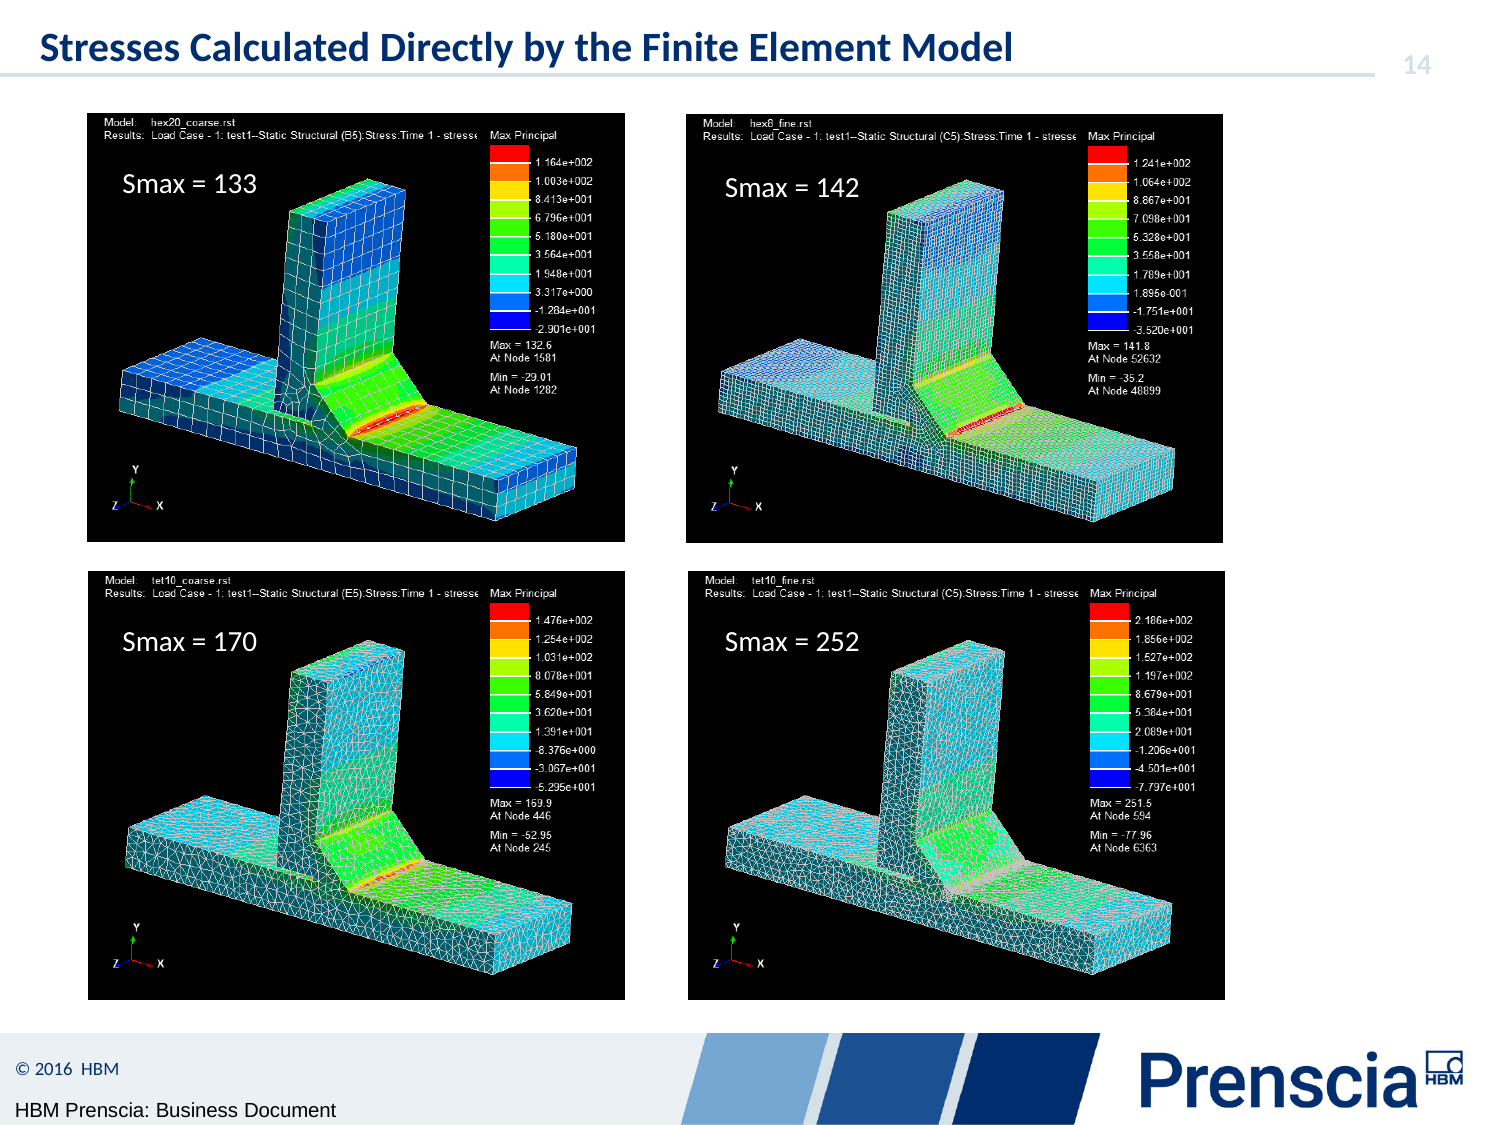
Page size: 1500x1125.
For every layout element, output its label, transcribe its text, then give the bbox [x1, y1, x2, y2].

picture [0, 1033, 1500, 1125]
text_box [87, 113, 1226, 1001]
title Stresses Calculated Directly by the Finite Element Model [24, 12, 1375, 70]
